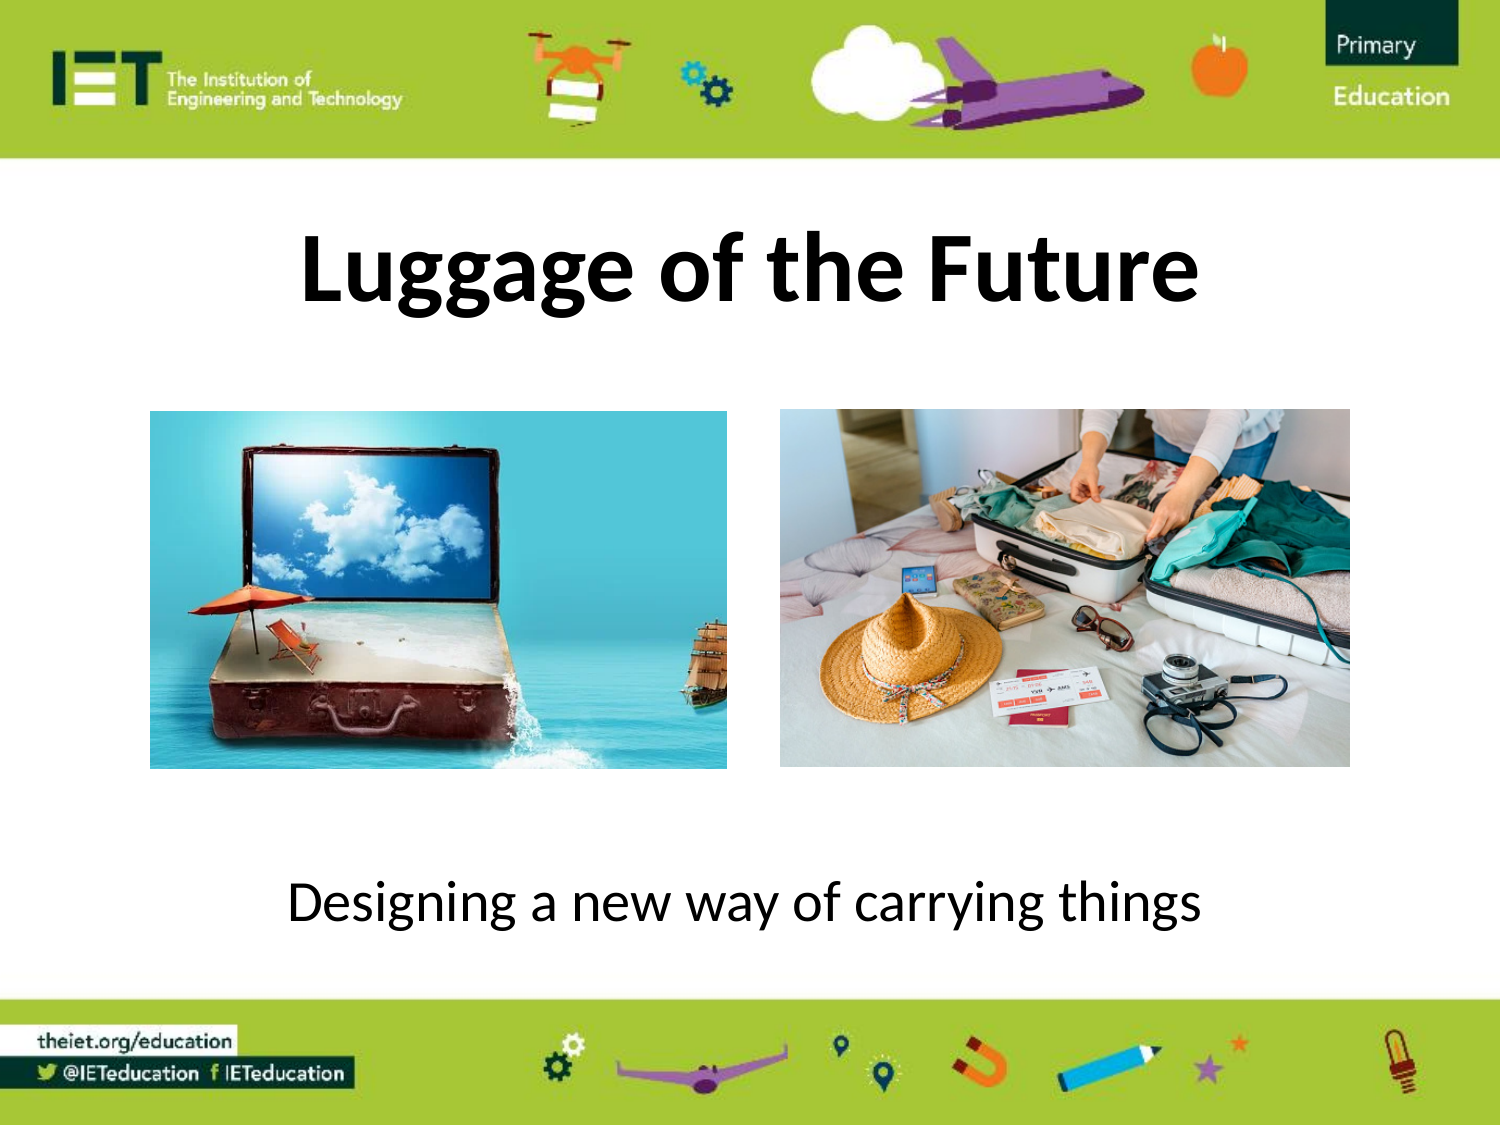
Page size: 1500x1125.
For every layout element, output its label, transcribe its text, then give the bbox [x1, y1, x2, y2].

picture [0, 0, 1500, 1125]
text_box Luggage of the Future [37, 193, 1465, 329]
text_box Designing a new way of carrying things [67, 855, 1436, 941]
